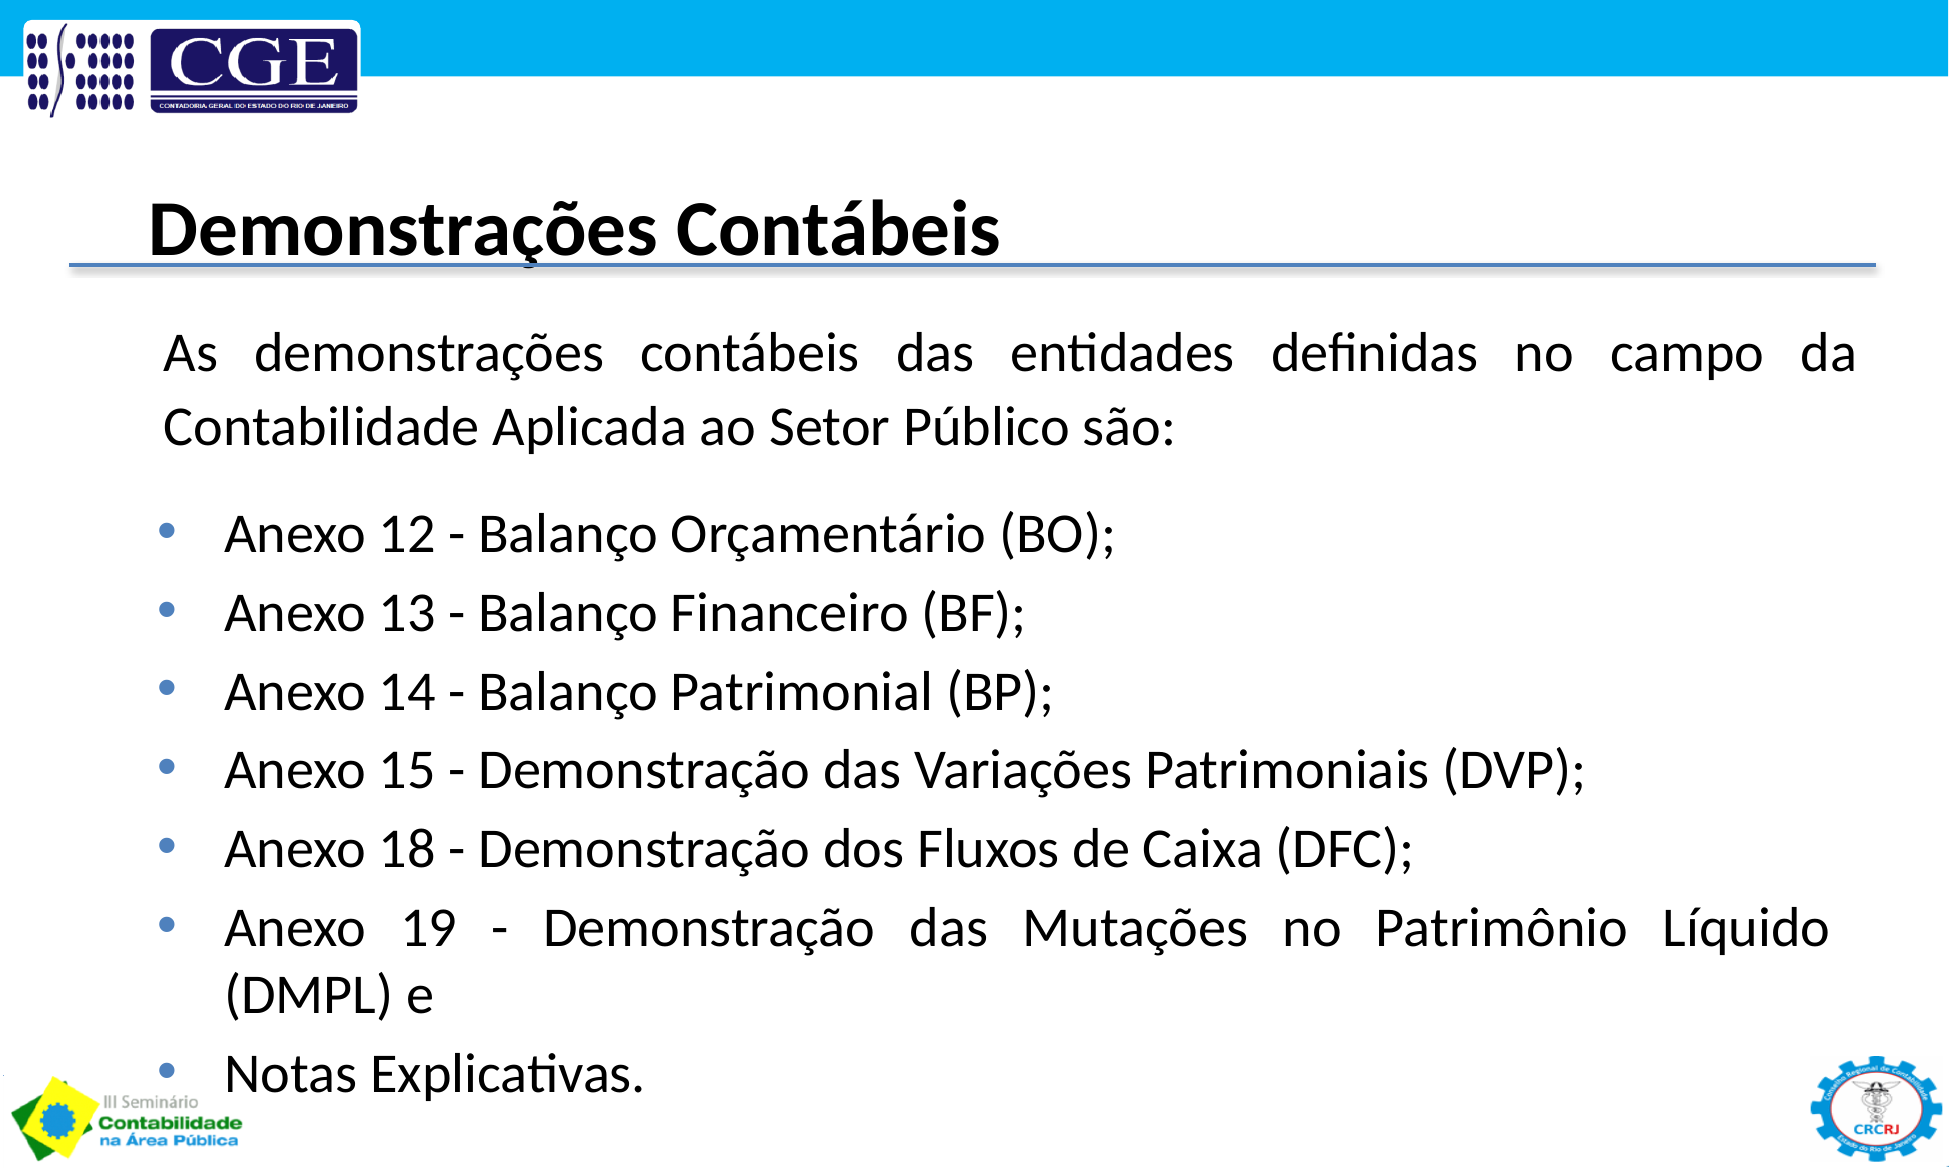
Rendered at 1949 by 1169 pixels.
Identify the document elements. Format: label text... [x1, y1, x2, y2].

text_box Anexo 12 - Balanço Orçamentário (BO); Anexo 13 - Balanço Financeiro (BF); Anexo 14 - Balanço Patrimonial (BP); Anexo 15 - Demonstração das Variações Patrimoniais (DVP); Anexo 18 - Demonstração dos Fluxos de Caixa (DFC); Anexo 19 - Demonstração das Mutações no Patrimônio Líquido (DMPL) e Notas Explicativas. [139, 487, 1850, 1076]
title Demonstrações Contábeis [0, 167, 1297, 336]
table_cell [73, 267, 1297, 274]
picture [3, 1075, 254, 1168]
text_box As demonstrações contábeis das entidades definidas no campo da Contabilidade Aplicada ao Setor Público são: [145, 299, 1876, 466]
picture [23, 20, 361, 118]
picture [1803, 1056, 1949, 1167]
